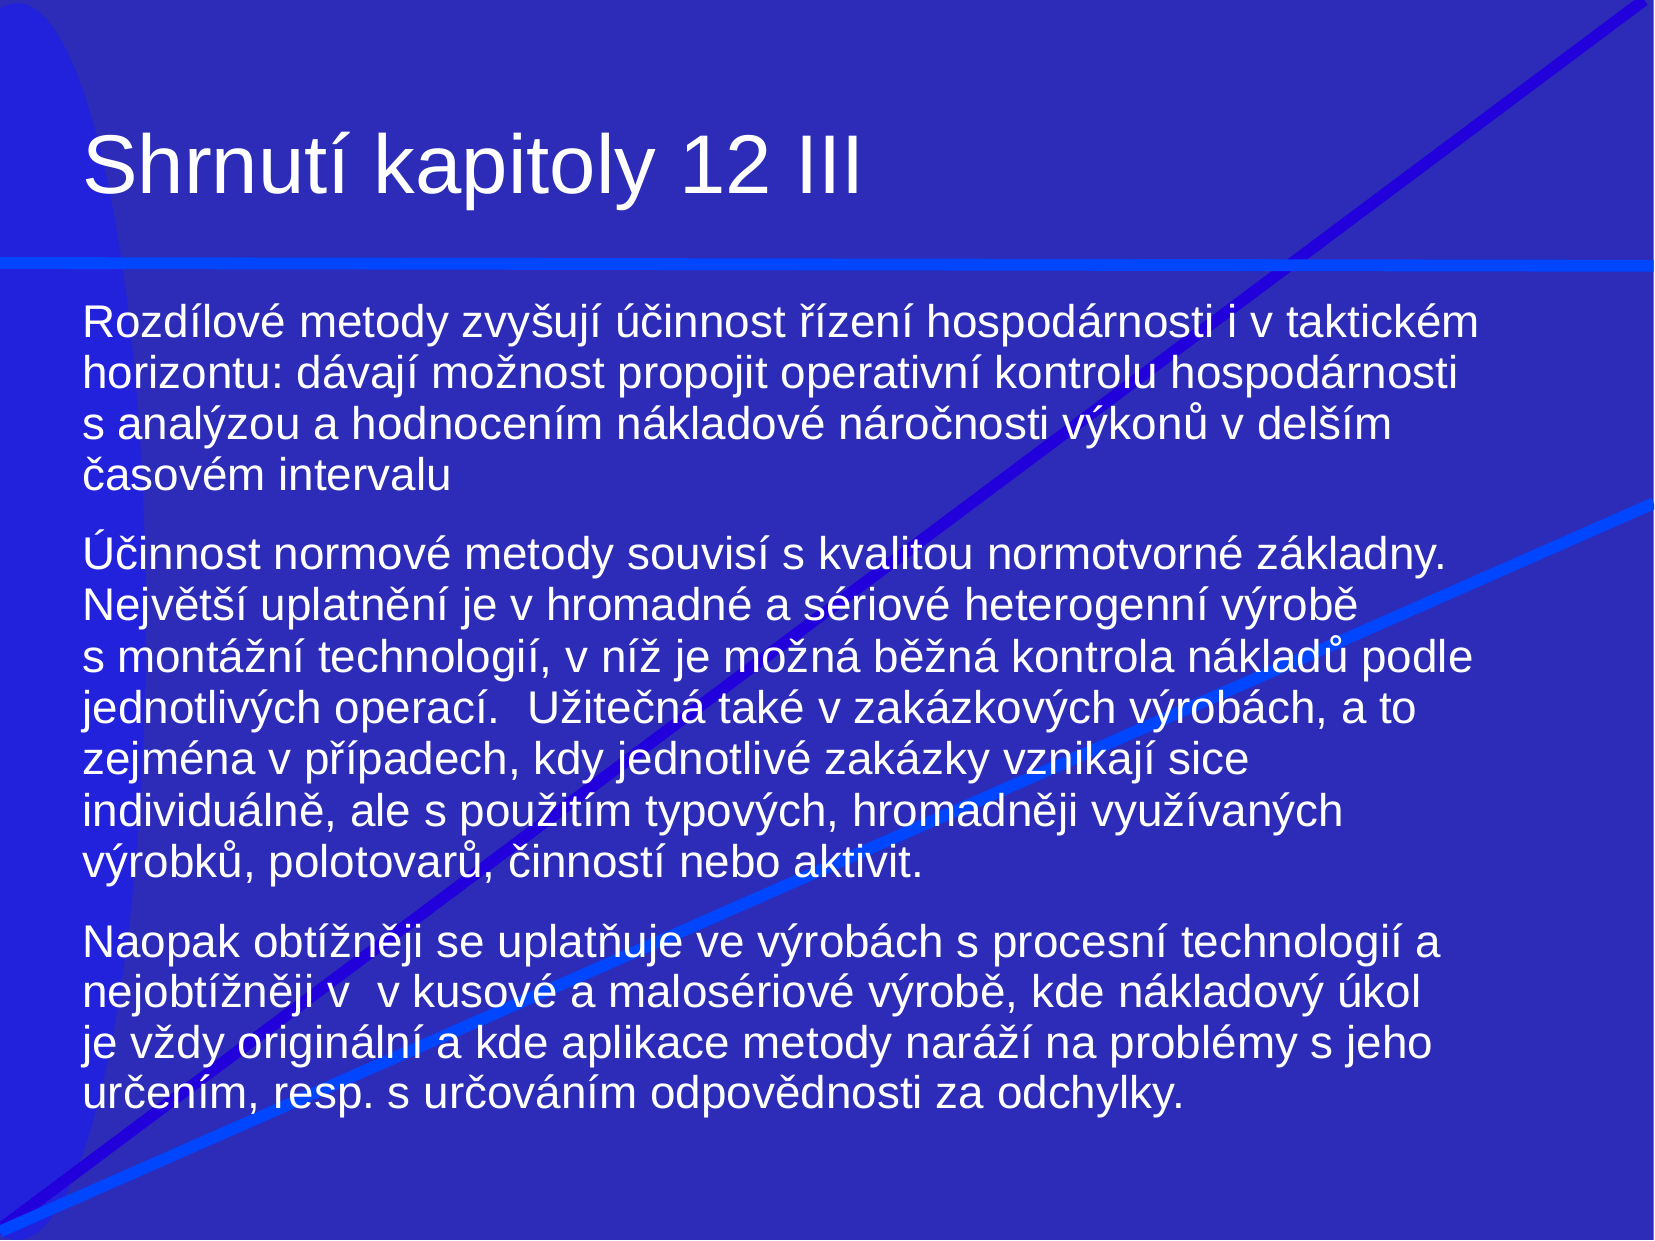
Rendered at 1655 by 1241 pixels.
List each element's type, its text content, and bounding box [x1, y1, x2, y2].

text_box Rozdílové metody zvyšují účinnost řízení hospodárnosti i v taktickém horizontu: dávají možnost propojit operativní kontrolu hospodárnosti s analýzou a hodnocením nákladové náročnosti výkonů v delším časovém intervalu Účinnost normové metody souvisí s kvalitou normotvorné základny. Největší uplatnění je v hromadné a sériové heterogenní výrobě s montážní technologií, v níž je možná běžná kontrola nákladů podle jednotlivých operací. Užitečná také v zakázkových výrobách, a to zejména v případech, kdy jednotlivé zakázky vznikají sice individuálně, ale s použitím typových, hromadněji využívaných výrobků, polotovarů, činností nebo aktivit. Naopak obtížněji se uplatňuje ve výrobách s procesní technologií a nejobtížněji v v kusové a malosériové výrobě, kde nákladový úkol je vždy originální a kde aplikace metody naráží na problémy s jeho určením, resp. s určováním odpovědnosti za odchylky. [80, 296, 1519, 1120]
title Shrnutí kapitoly 12 III [80, 69, 1574, 318]
